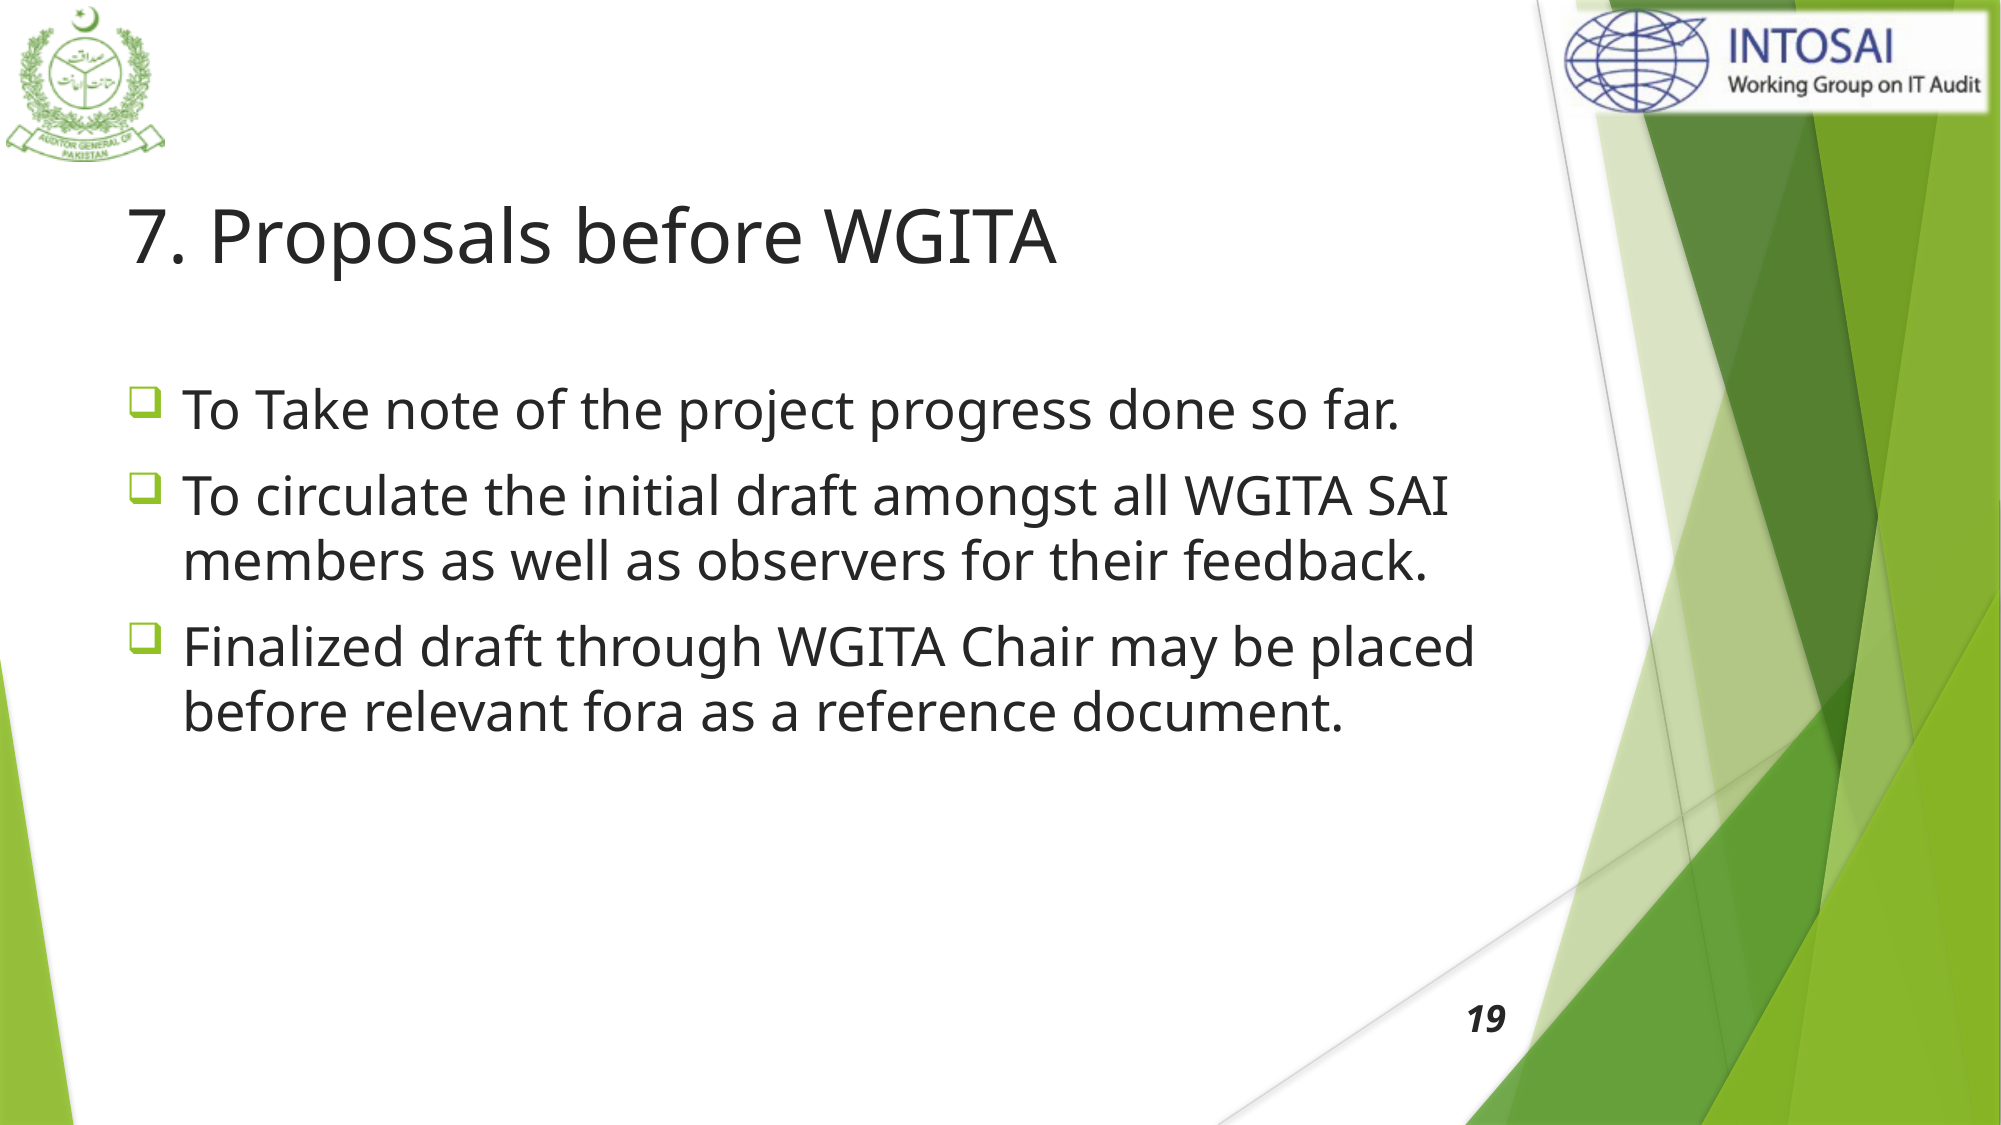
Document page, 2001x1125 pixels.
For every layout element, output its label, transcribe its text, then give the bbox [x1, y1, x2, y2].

list To Take note of the project progress done so far. To circulate the initial draft amongst all WGITA SAI members as well as observers for their feedback. Finalized draft through WGITA Chair may be placed before relevant fora as a reference document. [111, 368, 1522, 1051]
picture [1567, 13, 1985, 111]
slide_number 19 [1409, 991, 1522, 1051]
title 7. Proposals before WGITA [111, 180, 1522, 368]
